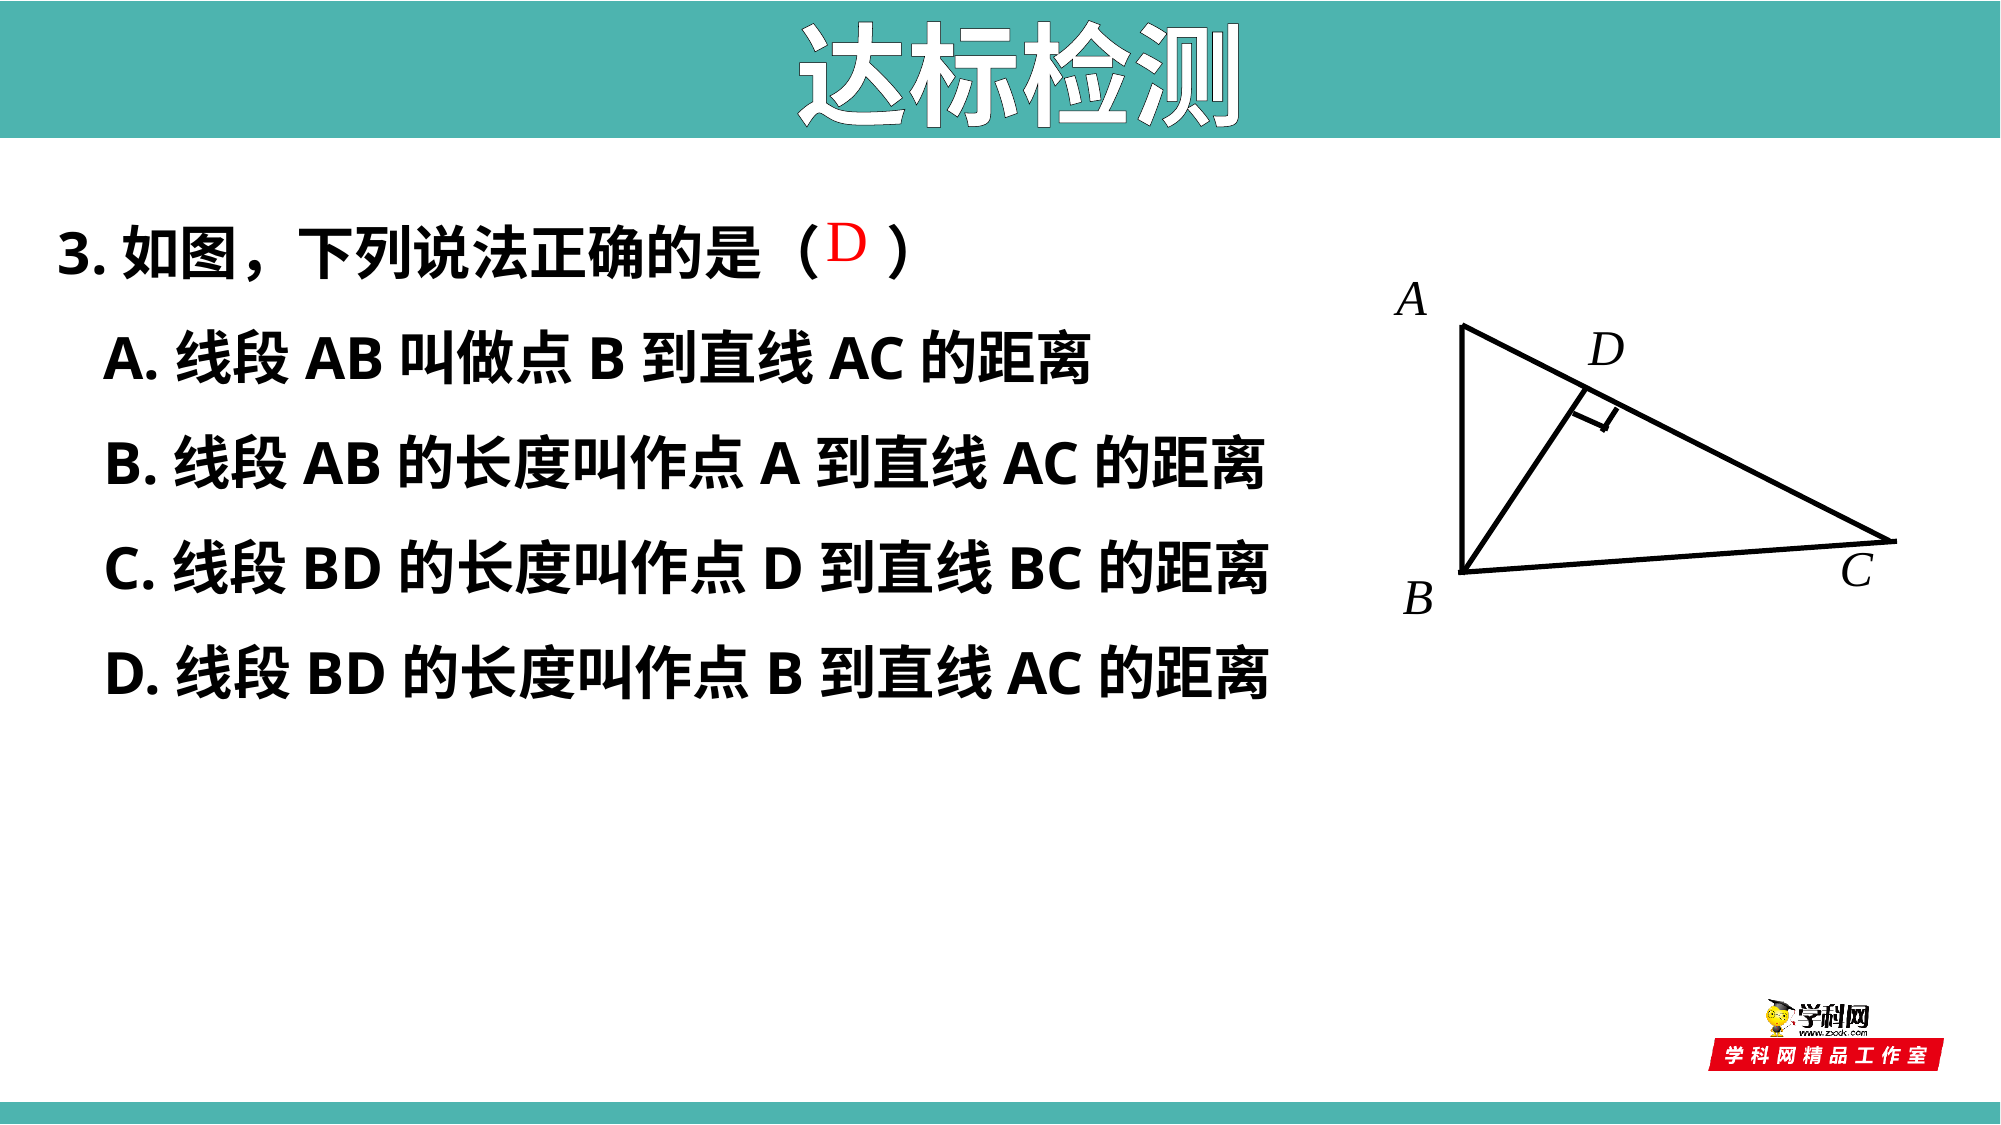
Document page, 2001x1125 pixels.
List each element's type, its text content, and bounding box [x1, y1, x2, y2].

text_box 达标检测 [780, 0, 1261, 148]
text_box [1381, 258, 1918, 658]
text_box 3.如图，下列说法正确的是（ ） A.线段AB叫做点B到直线AC的距离 B.线段AB的长度叫作点A到直线AC的距离 C.线段BD的长度叫作点D到直线BC的距离 D.线段BD的长度叫作点B到直线AC的距离 [43, 173, 1951, 714]
picture [0, 1, 2001, 1124]
text_box D [811, 196, 882, 281]
